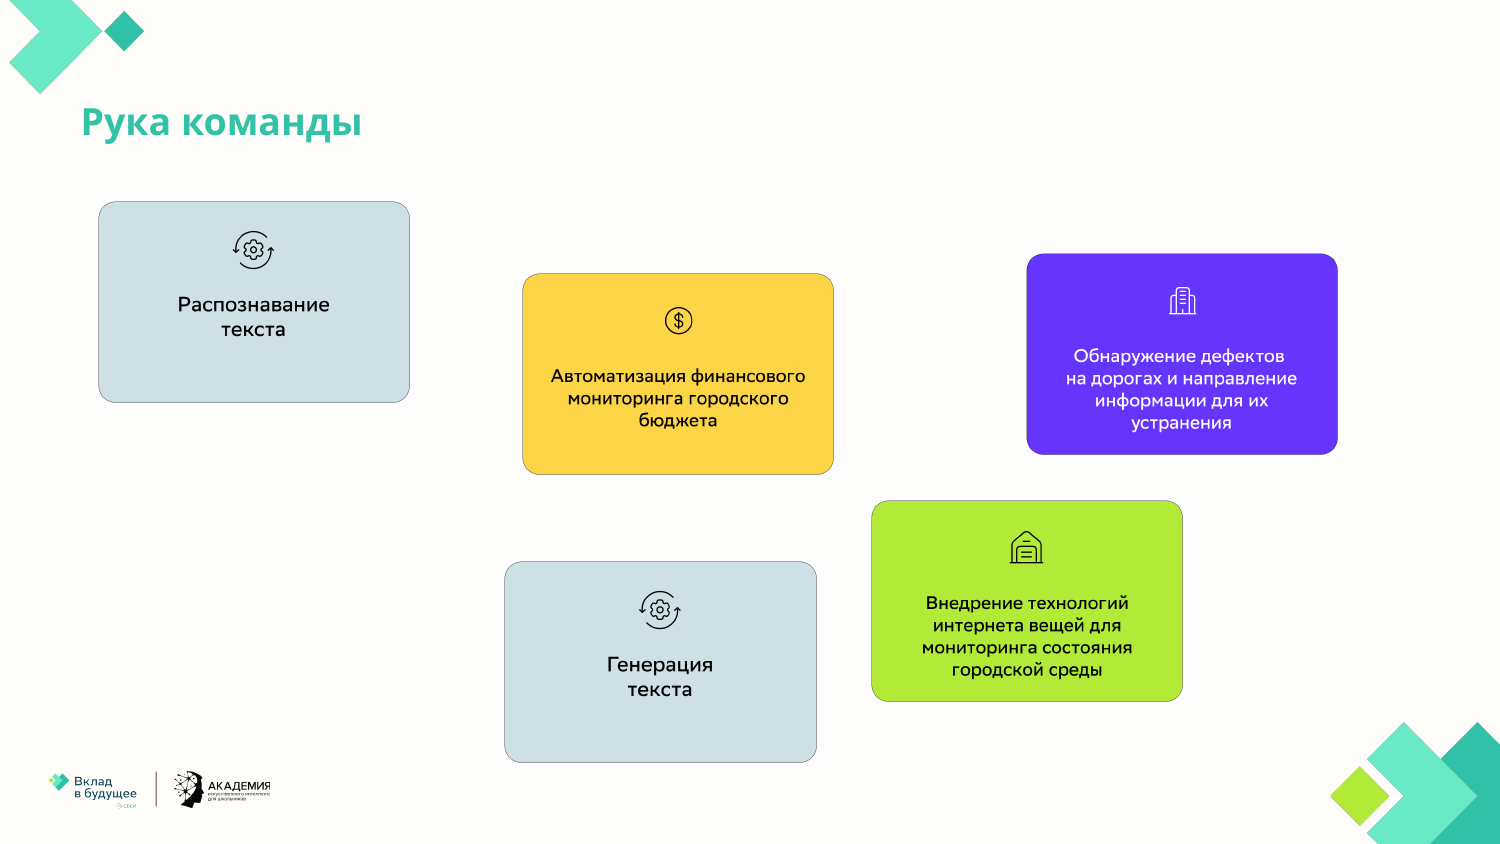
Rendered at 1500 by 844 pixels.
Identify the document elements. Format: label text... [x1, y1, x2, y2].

picture [31, 756, 270, 826]
picture [1330, 722, 1500, 844]
text_box Рука команды [73, 86, 1427, 151]
picture [88, 191, 421, 413]
picture [1016, 243, 1349, 465]
picture [512, 263, 844, 485]
picture [9, 0, 144, 94]
picture [494, 551, 827, 773]
picture [861, 490, 1193, 713]
